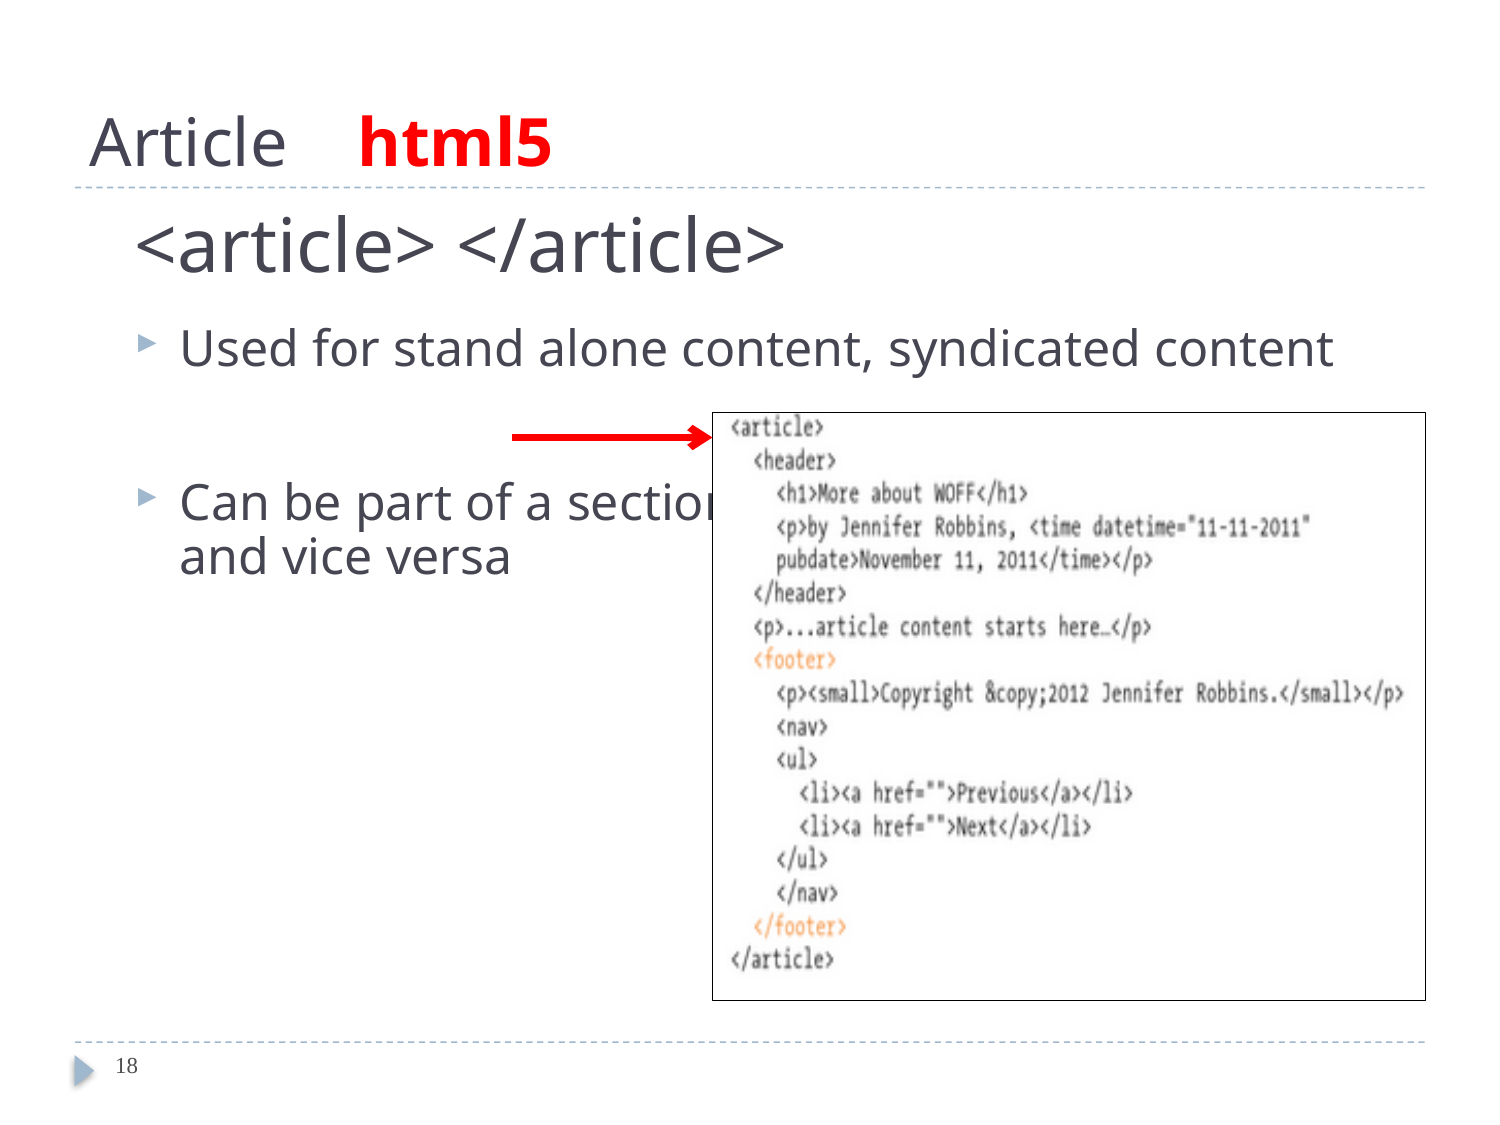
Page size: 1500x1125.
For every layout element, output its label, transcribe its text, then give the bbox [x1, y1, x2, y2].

picture [712, 412, 1426, 1001]
title Article html5 [75, 24, 1425, 188]
list <article> </article> Used for stand alone content, syndicated content Can be part of a section, and vice versa [75, 200, 1425, 1010]
slide_number 18 [100, 1042, 426, 1103]
